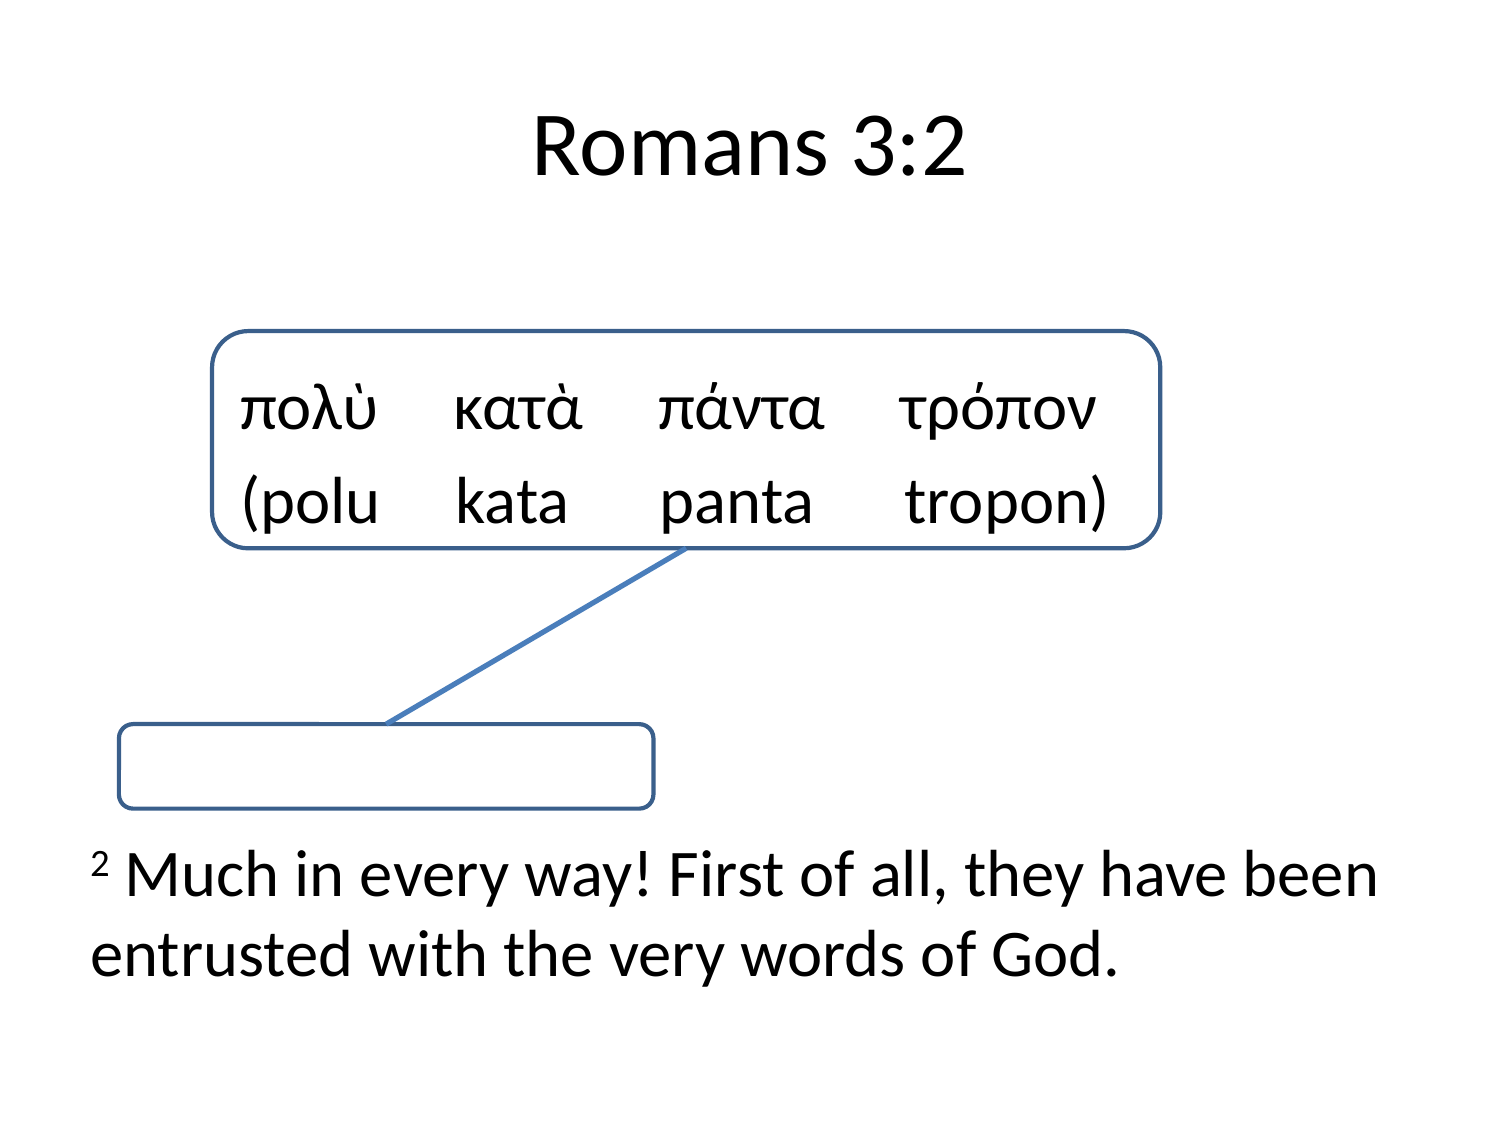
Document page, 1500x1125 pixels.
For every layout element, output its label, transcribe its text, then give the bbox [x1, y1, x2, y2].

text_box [385, 547, 687, 725]
text_box [209, 328, 1163, 551]
title Romans 3:2 [75, 45, 1425, 233]
text_box [116, 721, 656, 811]
list πολὺ κατὰ πάντα τρόπον (polu kata panta tropon) 2 Much in every way! First of all, they have been entrusted with the very words of God. [75, 262, 1425, 1005]
